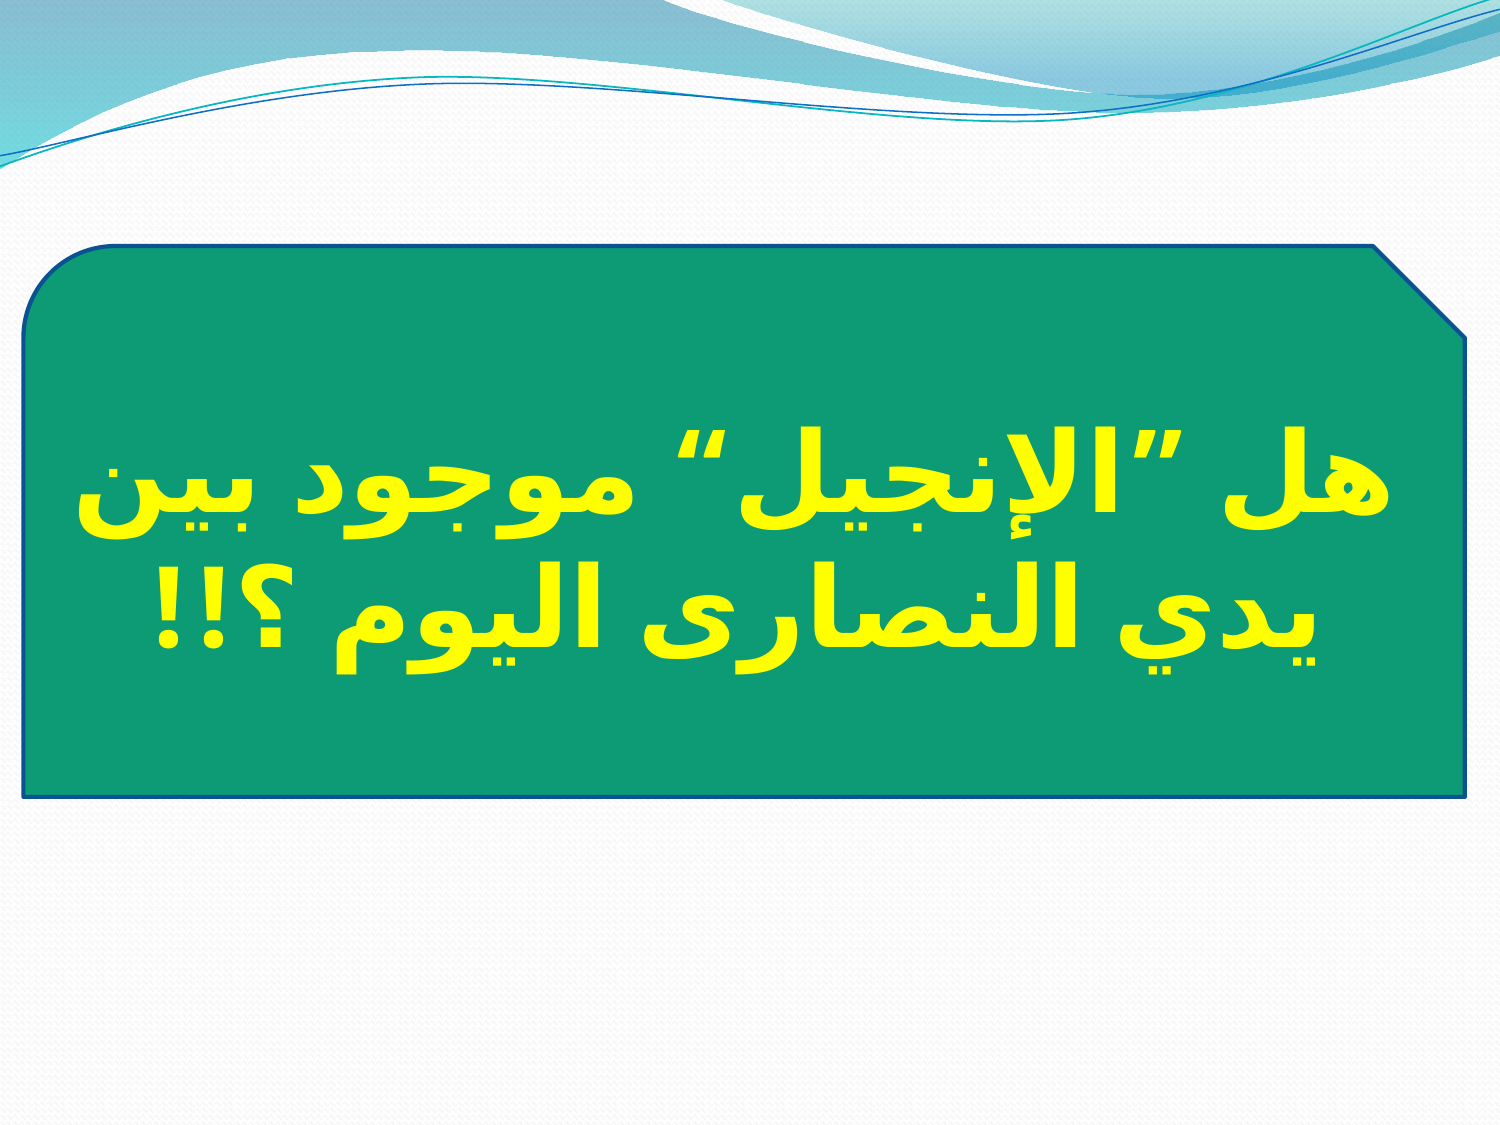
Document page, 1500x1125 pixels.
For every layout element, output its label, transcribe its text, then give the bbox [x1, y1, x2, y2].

text_box هل ”الإنجيل“ موجود بين يدي النصارى اليوم ؟!! [21, 243, 1467, 799]
